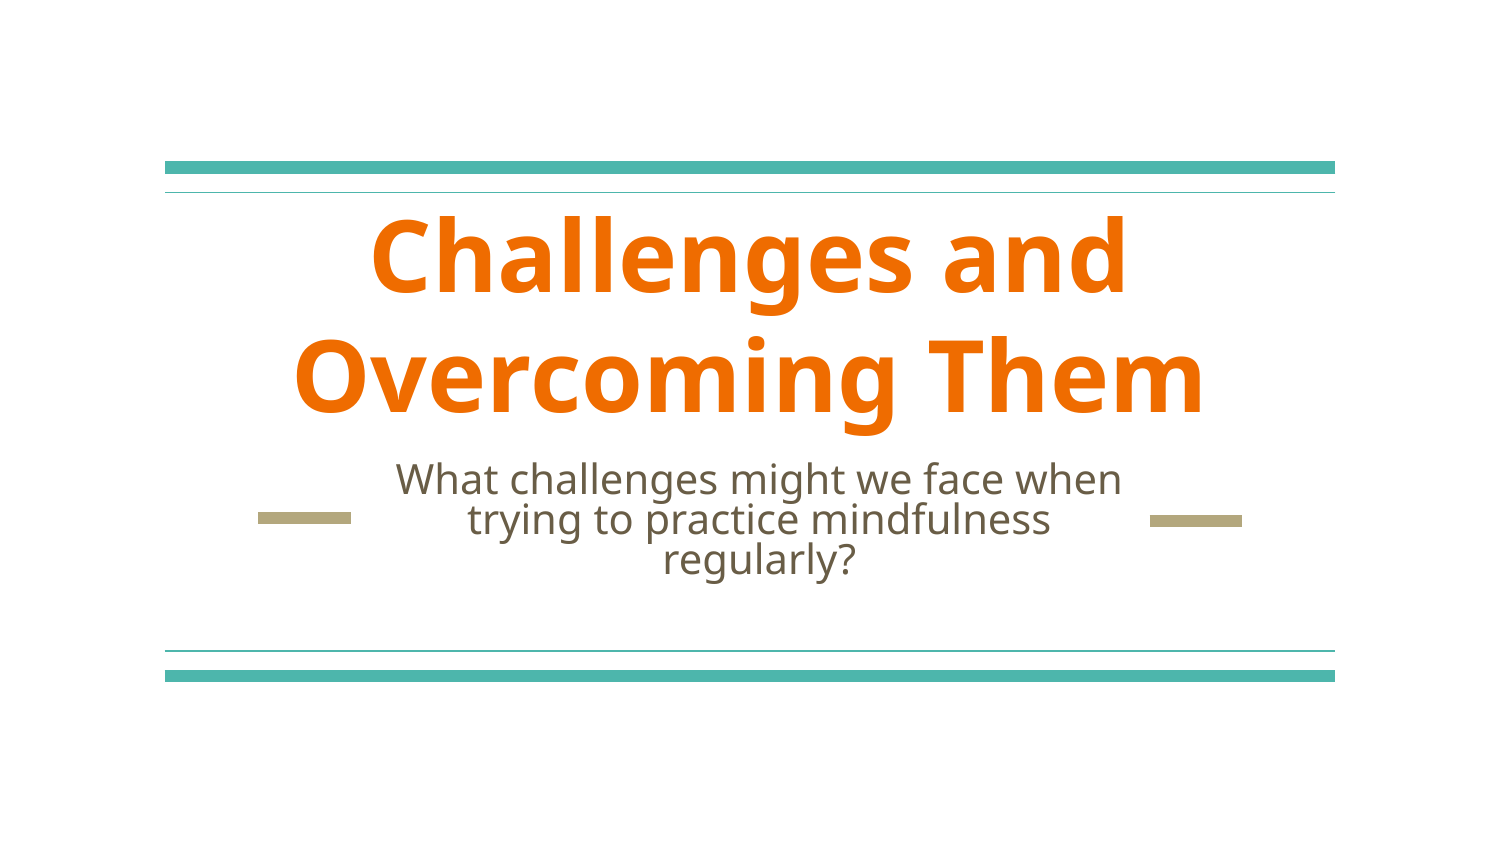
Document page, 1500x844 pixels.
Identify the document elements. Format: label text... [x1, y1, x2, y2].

title Challenges and Overcoming Them [164, 205, 1336, 448]
subtitle What challenges might we face when trying to practice mindfulness regularly? [360, 447, 1159, 610]
